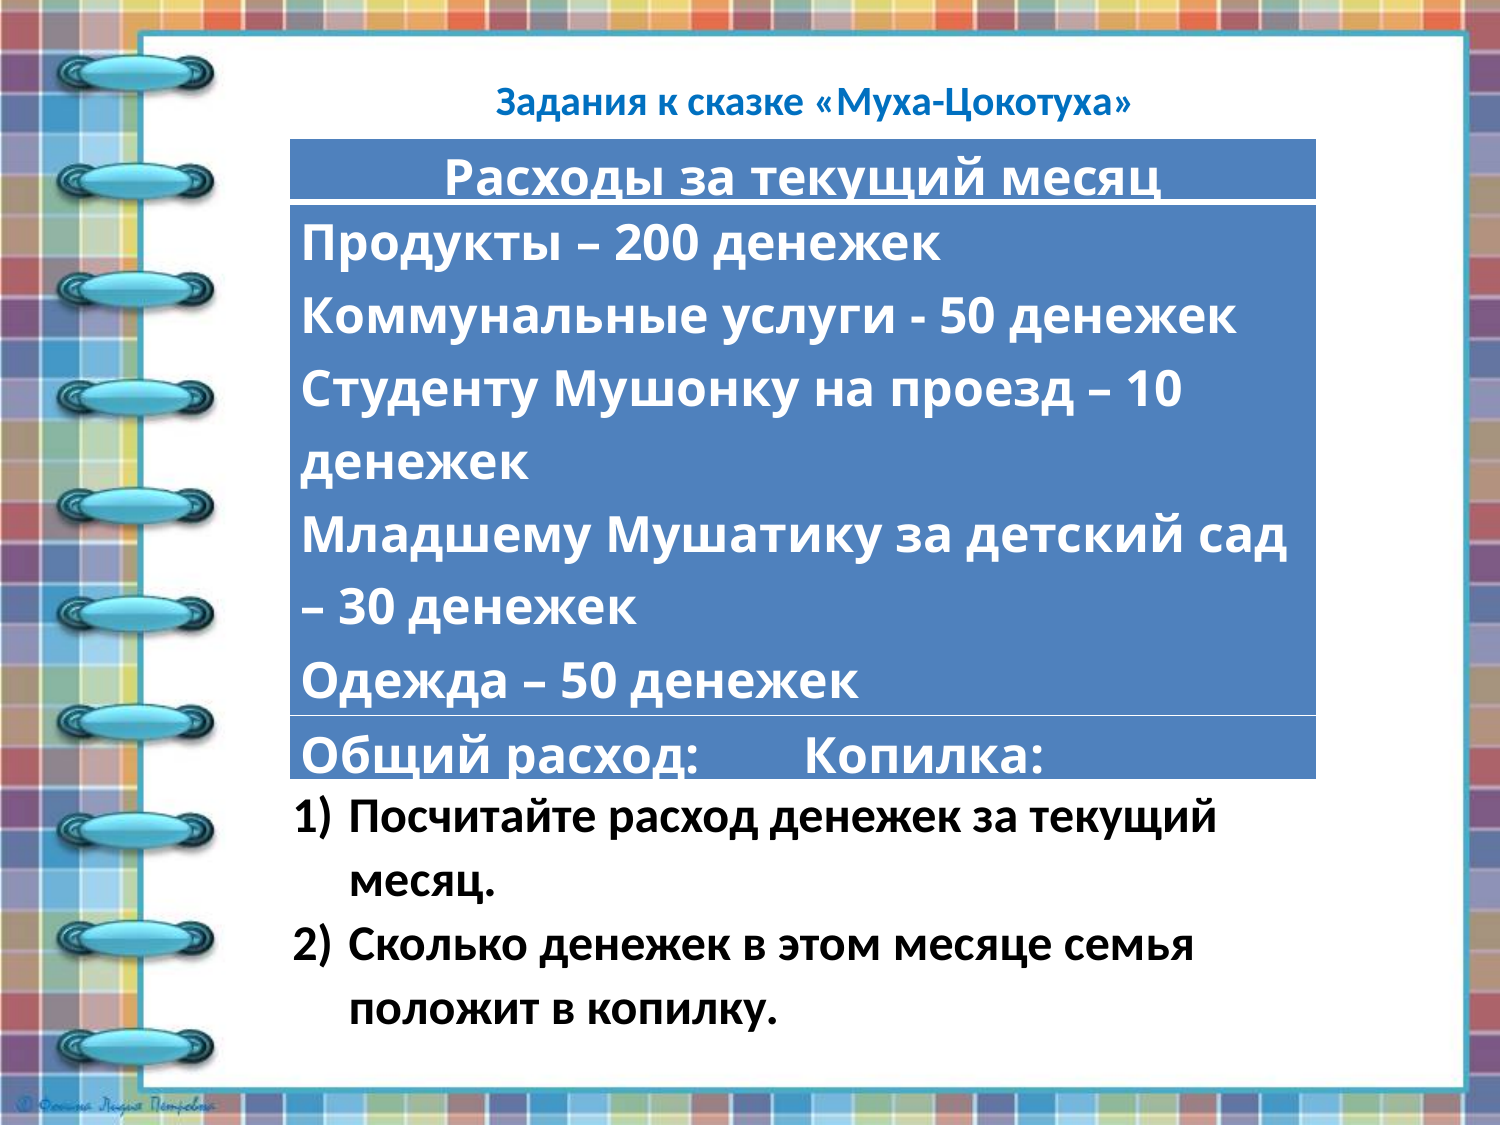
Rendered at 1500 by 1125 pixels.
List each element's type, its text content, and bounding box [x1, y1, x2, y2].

text_box Задания к сказке «Муха-Цокотуха» [481, 66, 1151, 132]
table_cell Продукты – 200 денежек Коммунальные услуги - 50 денежек Студенту Мушонку на проезд – 10 денежек Младшему Мушатику за детский сад – 30 денежек Одежда – 50 денежек Развлечения - 40 денежек [290, 205, 1316, 715]
text_box Посчитайте расход денежек за текущий месяц. Сколько денежек в этом месяце семья положит в копилку. [277, 770, 1282, 1043]
table_cell Общий расход: Копилка: [290, 716, 1316, 779]
table_header Расходы за текущий месяц [290, 139, 1316, 199]
picture [0, 0, 1500, 1125]
